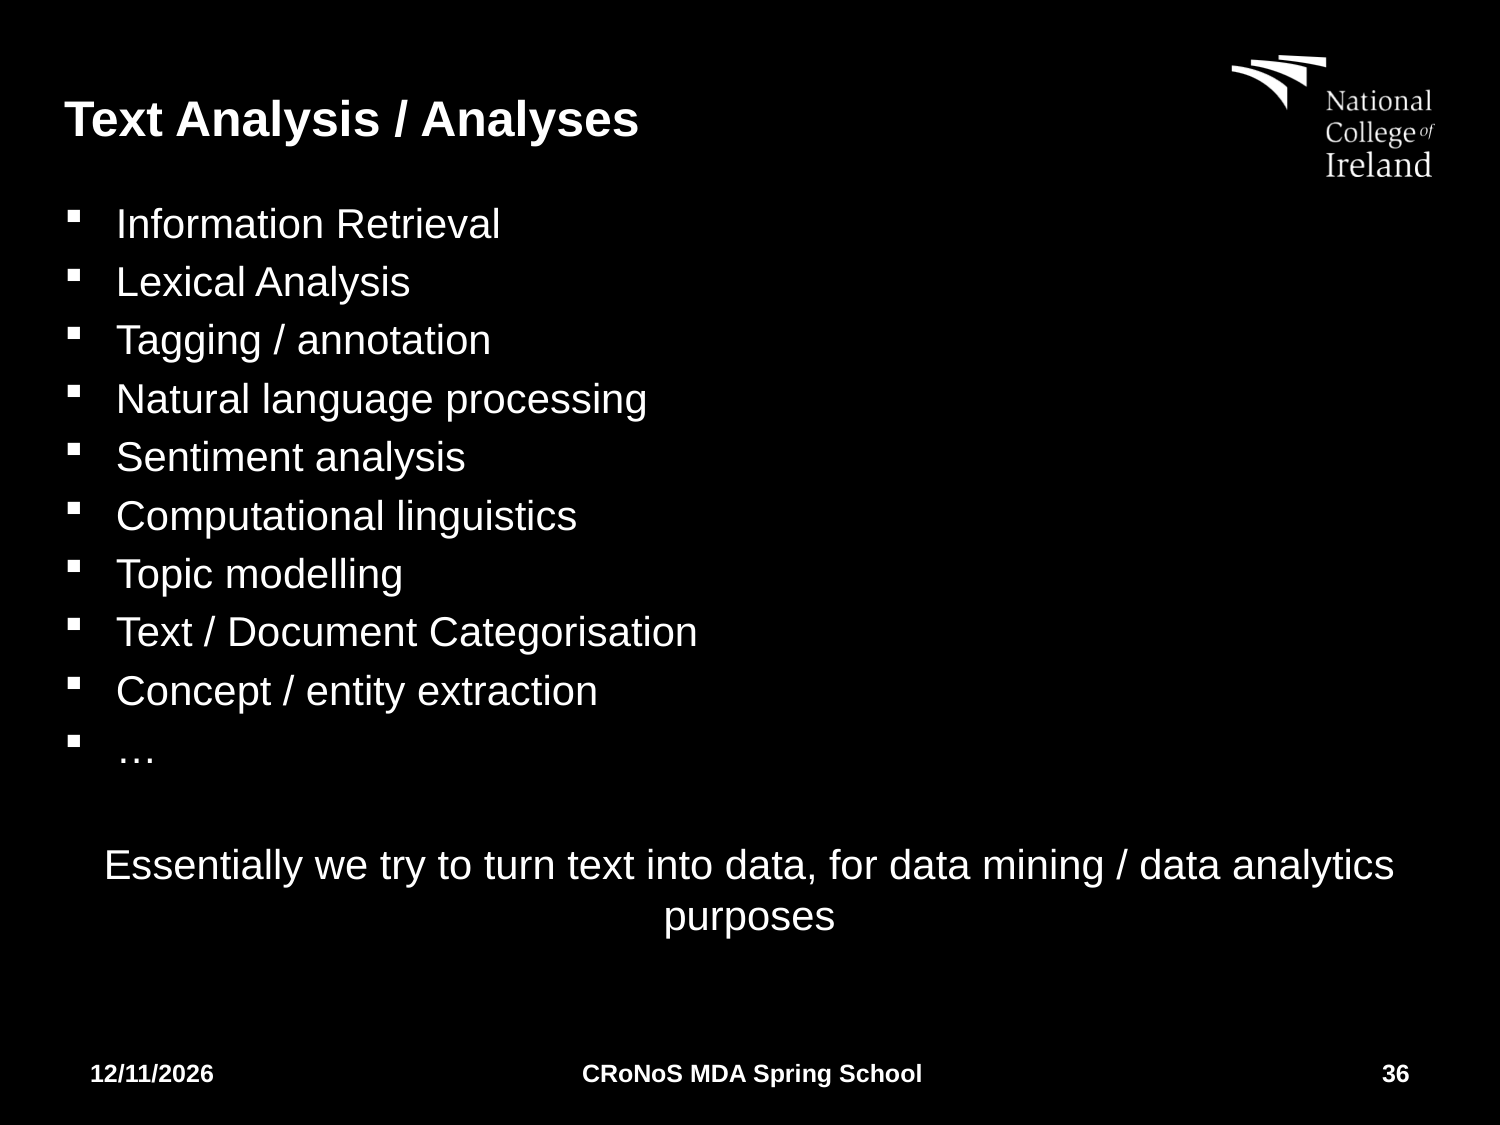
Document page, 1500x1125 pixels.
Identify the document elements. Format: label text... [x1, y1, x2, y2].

title Text Analysis / Analyses [63, 54, 1199, 148]
footer CRoNoS MDA Spring School [458, 1042, 1047, 1103]
picture [1231, 54, 1436, 178]
slide_number 36 [1074, 1042, 1425, 1103]
list Information Retrieval Lexical Analysis Tagging / annotation Natural language processing Sentiment analysis Computational linguistics Topic modelling Text / Document Categorisation Concept / entity extraction … Essentially we try to turn text into data, for data mining / data analytics purposes [64, 196, 1436, 1000]
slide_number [75, 1042, 425, 1103]
